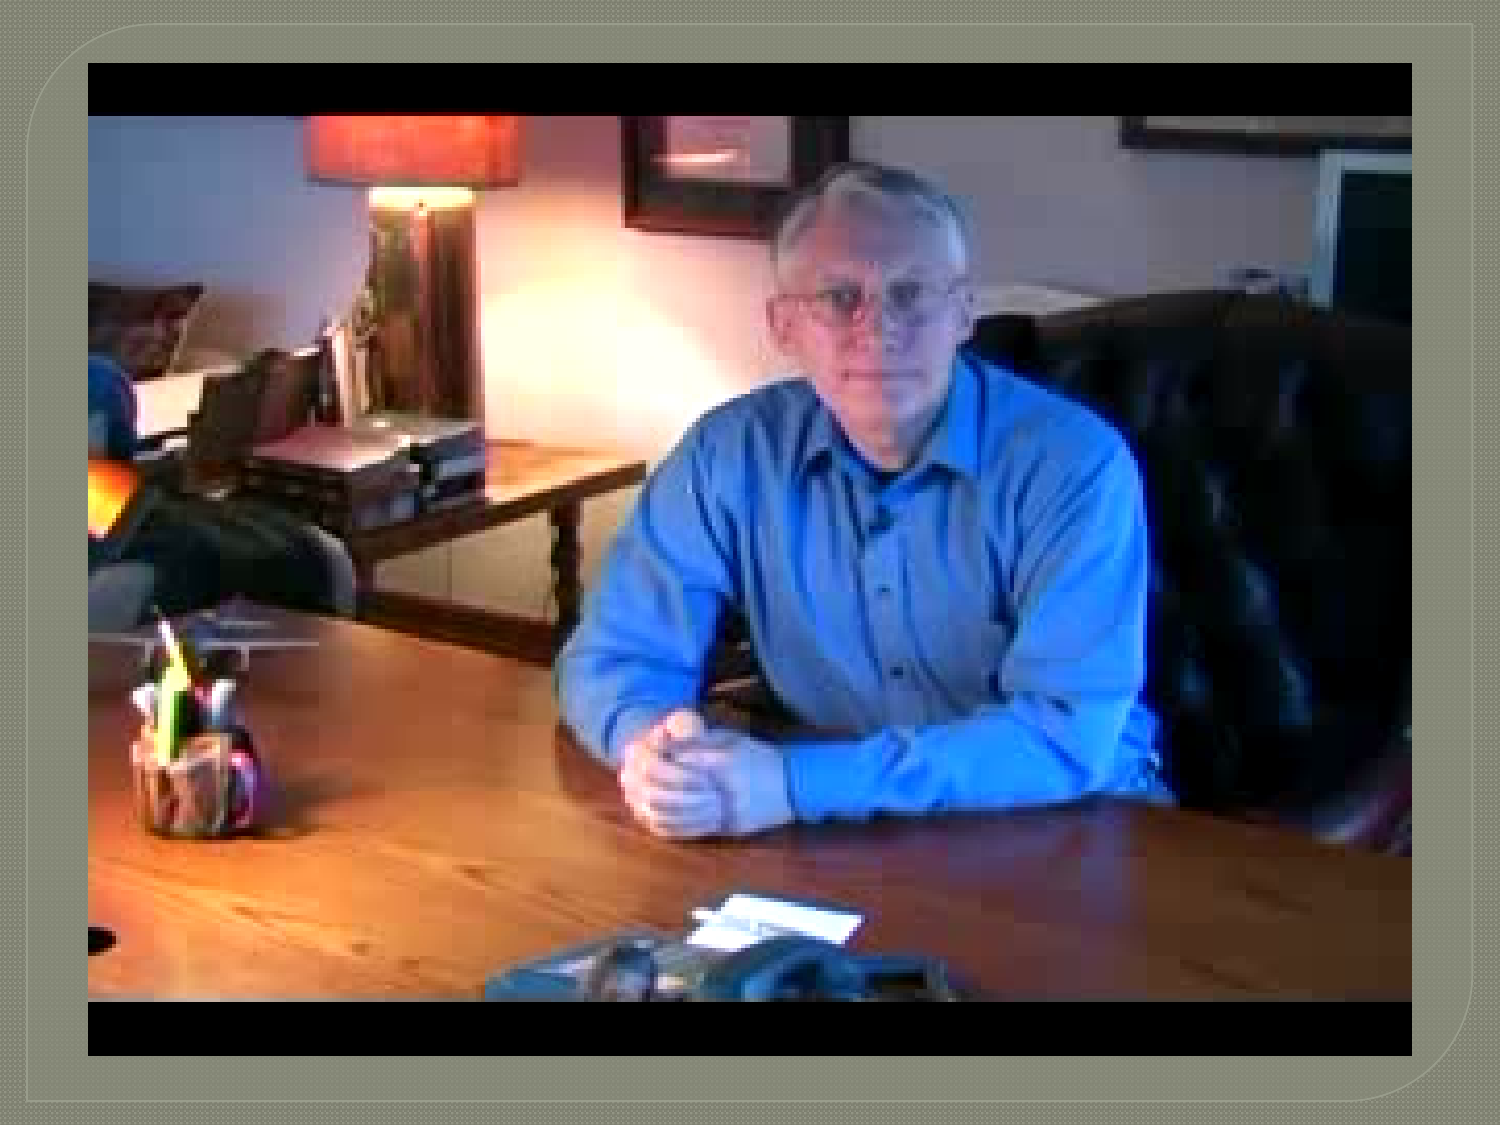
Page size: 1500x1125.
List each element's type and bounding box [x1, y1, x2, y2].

list [87, 62, 1413, 1057]
